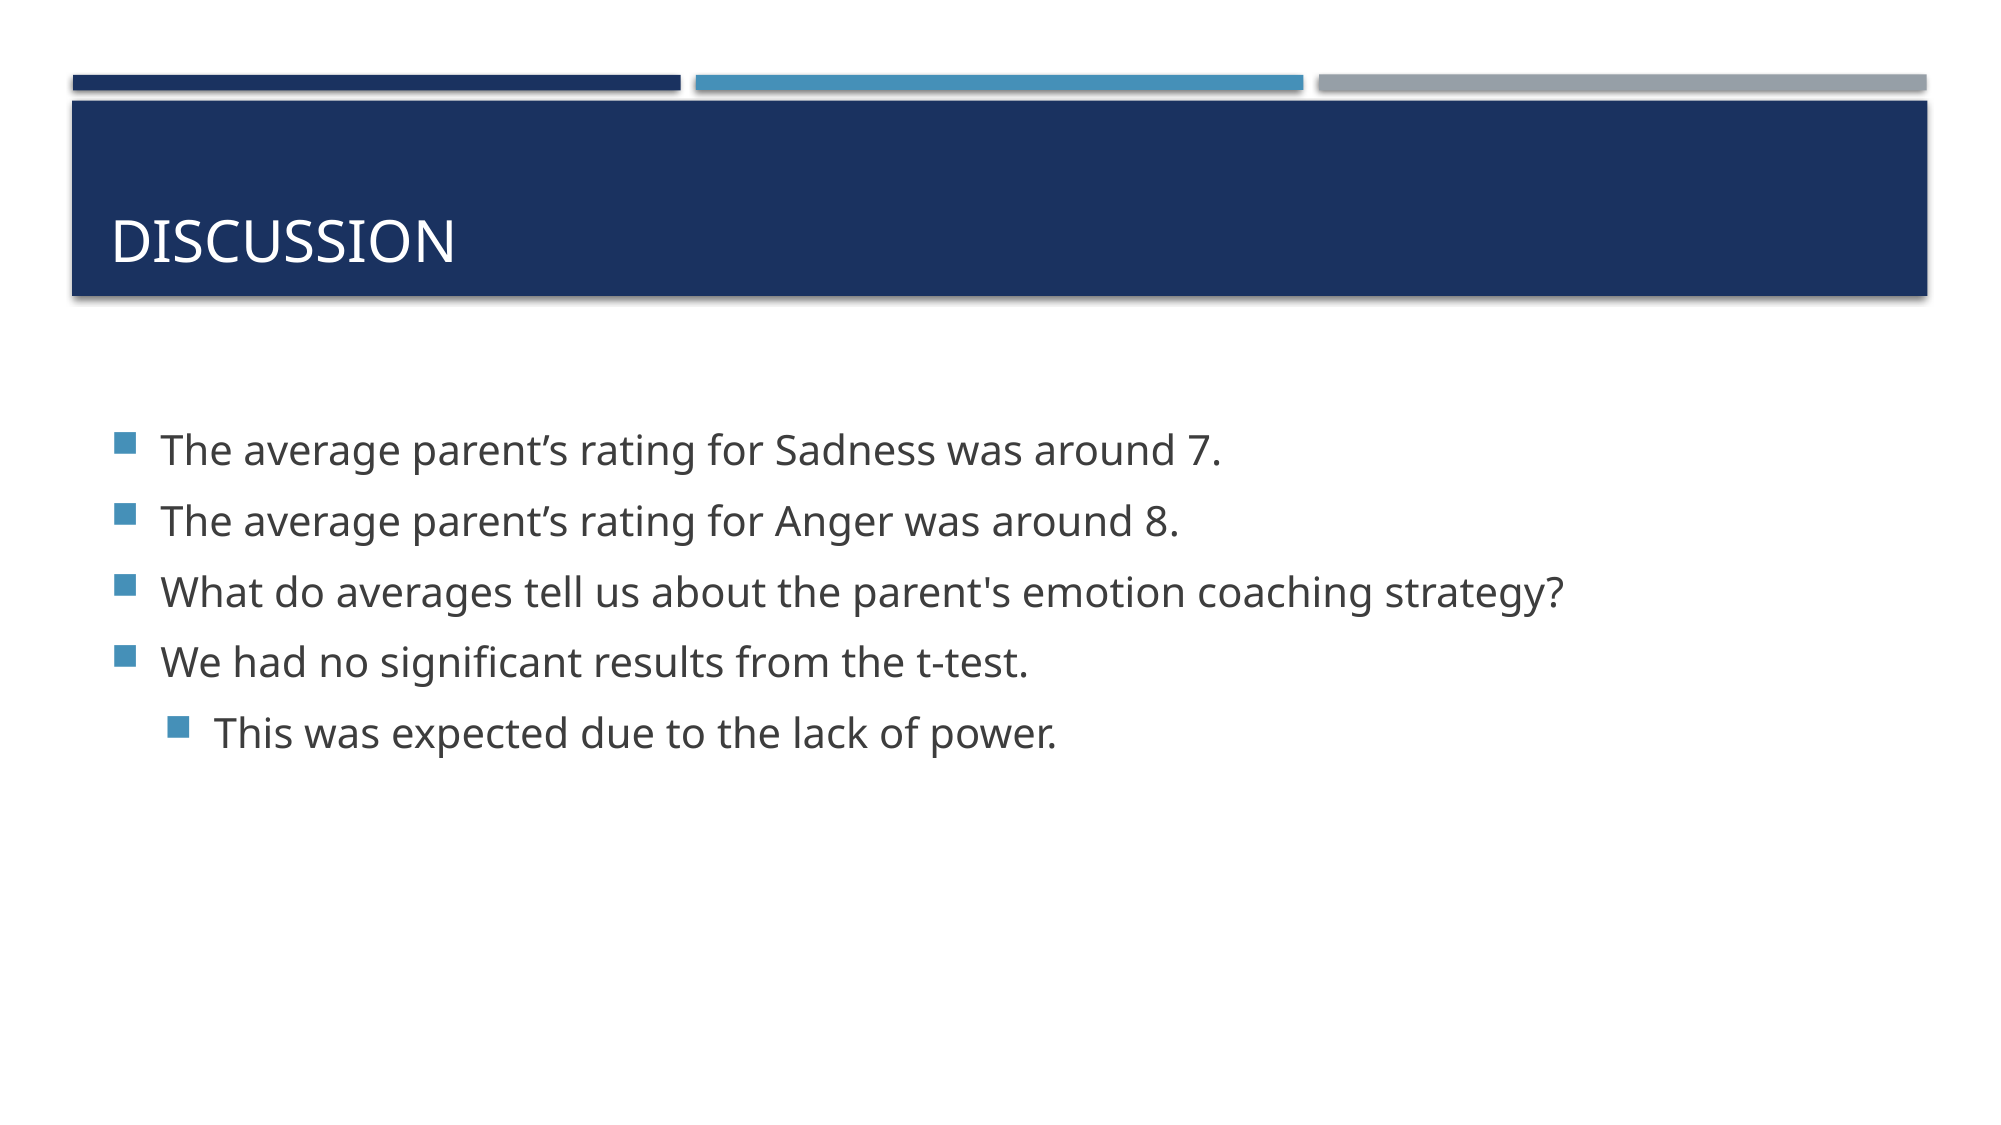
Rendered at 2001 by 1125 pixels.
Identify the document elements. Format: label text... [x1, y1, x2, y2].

list The average parent’s rating for Sadness was around 7. The average parent’s rating for Anger was around 8. What do averages tell us about the parent's emotion coaching strategy? We had no significant results from the t-test. This was expected due to the lack of power. [95, 406, 1905, 1010]
title Discussion [95, 115, 1905, 282]
